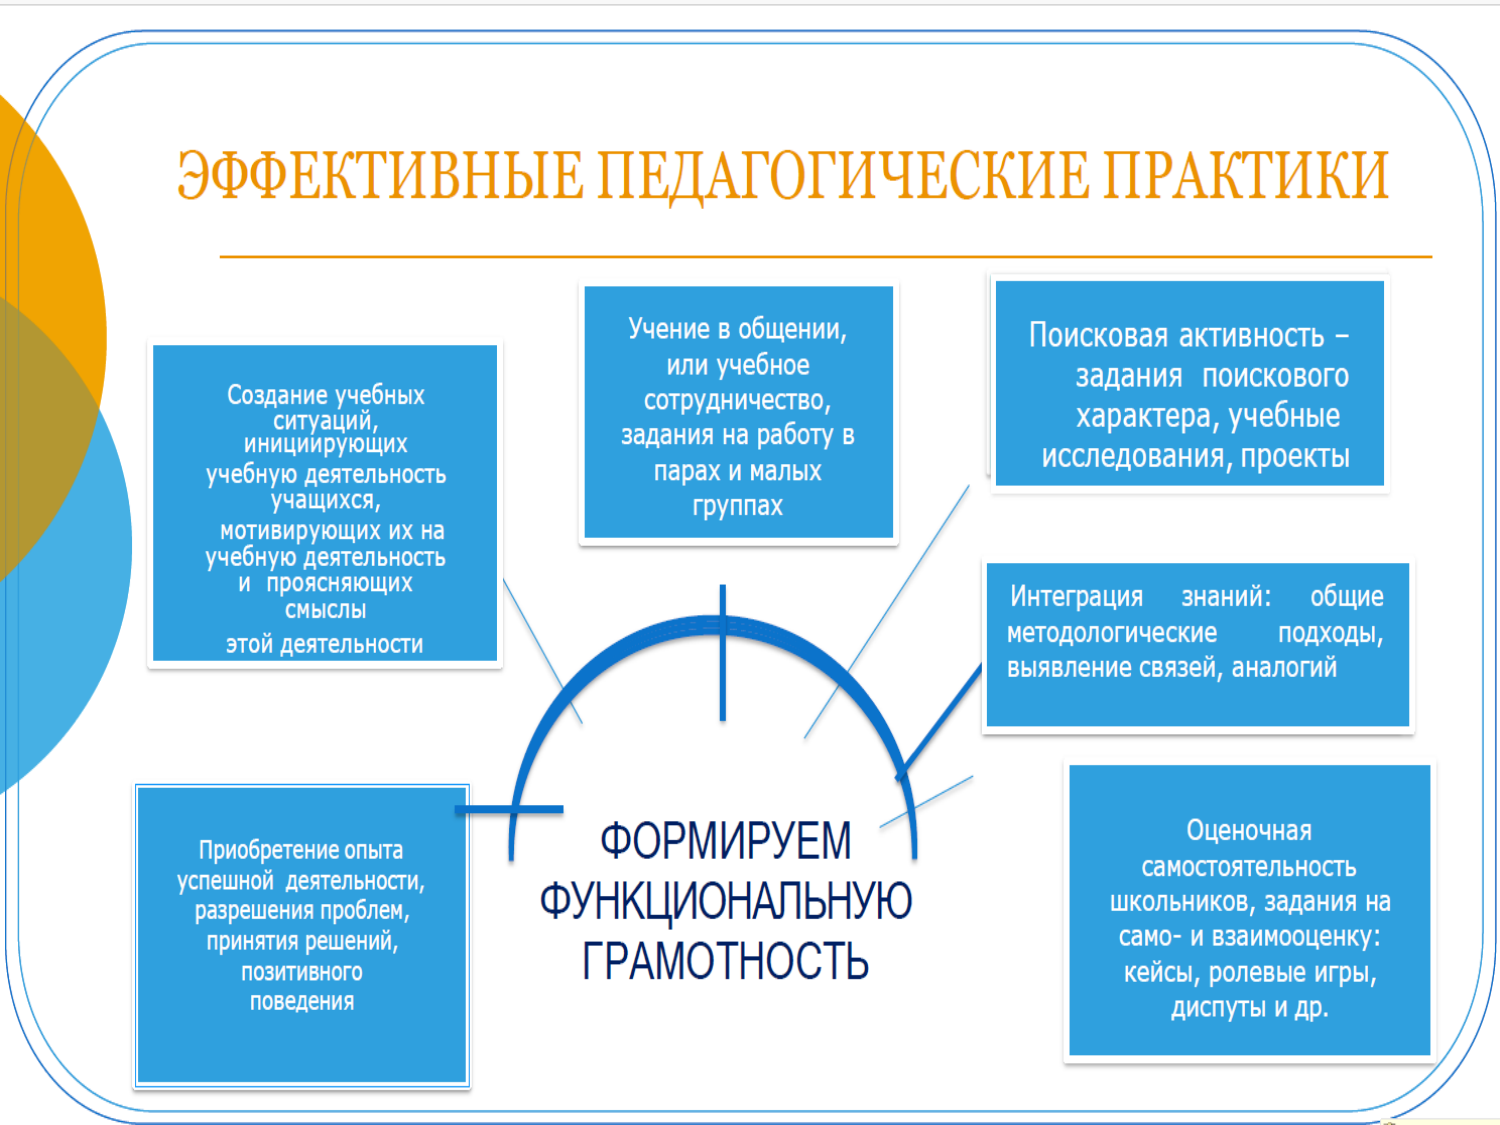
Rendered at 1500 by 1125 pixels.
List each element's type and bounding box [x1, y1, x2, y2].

list [0, 0, 1500, 1125]
